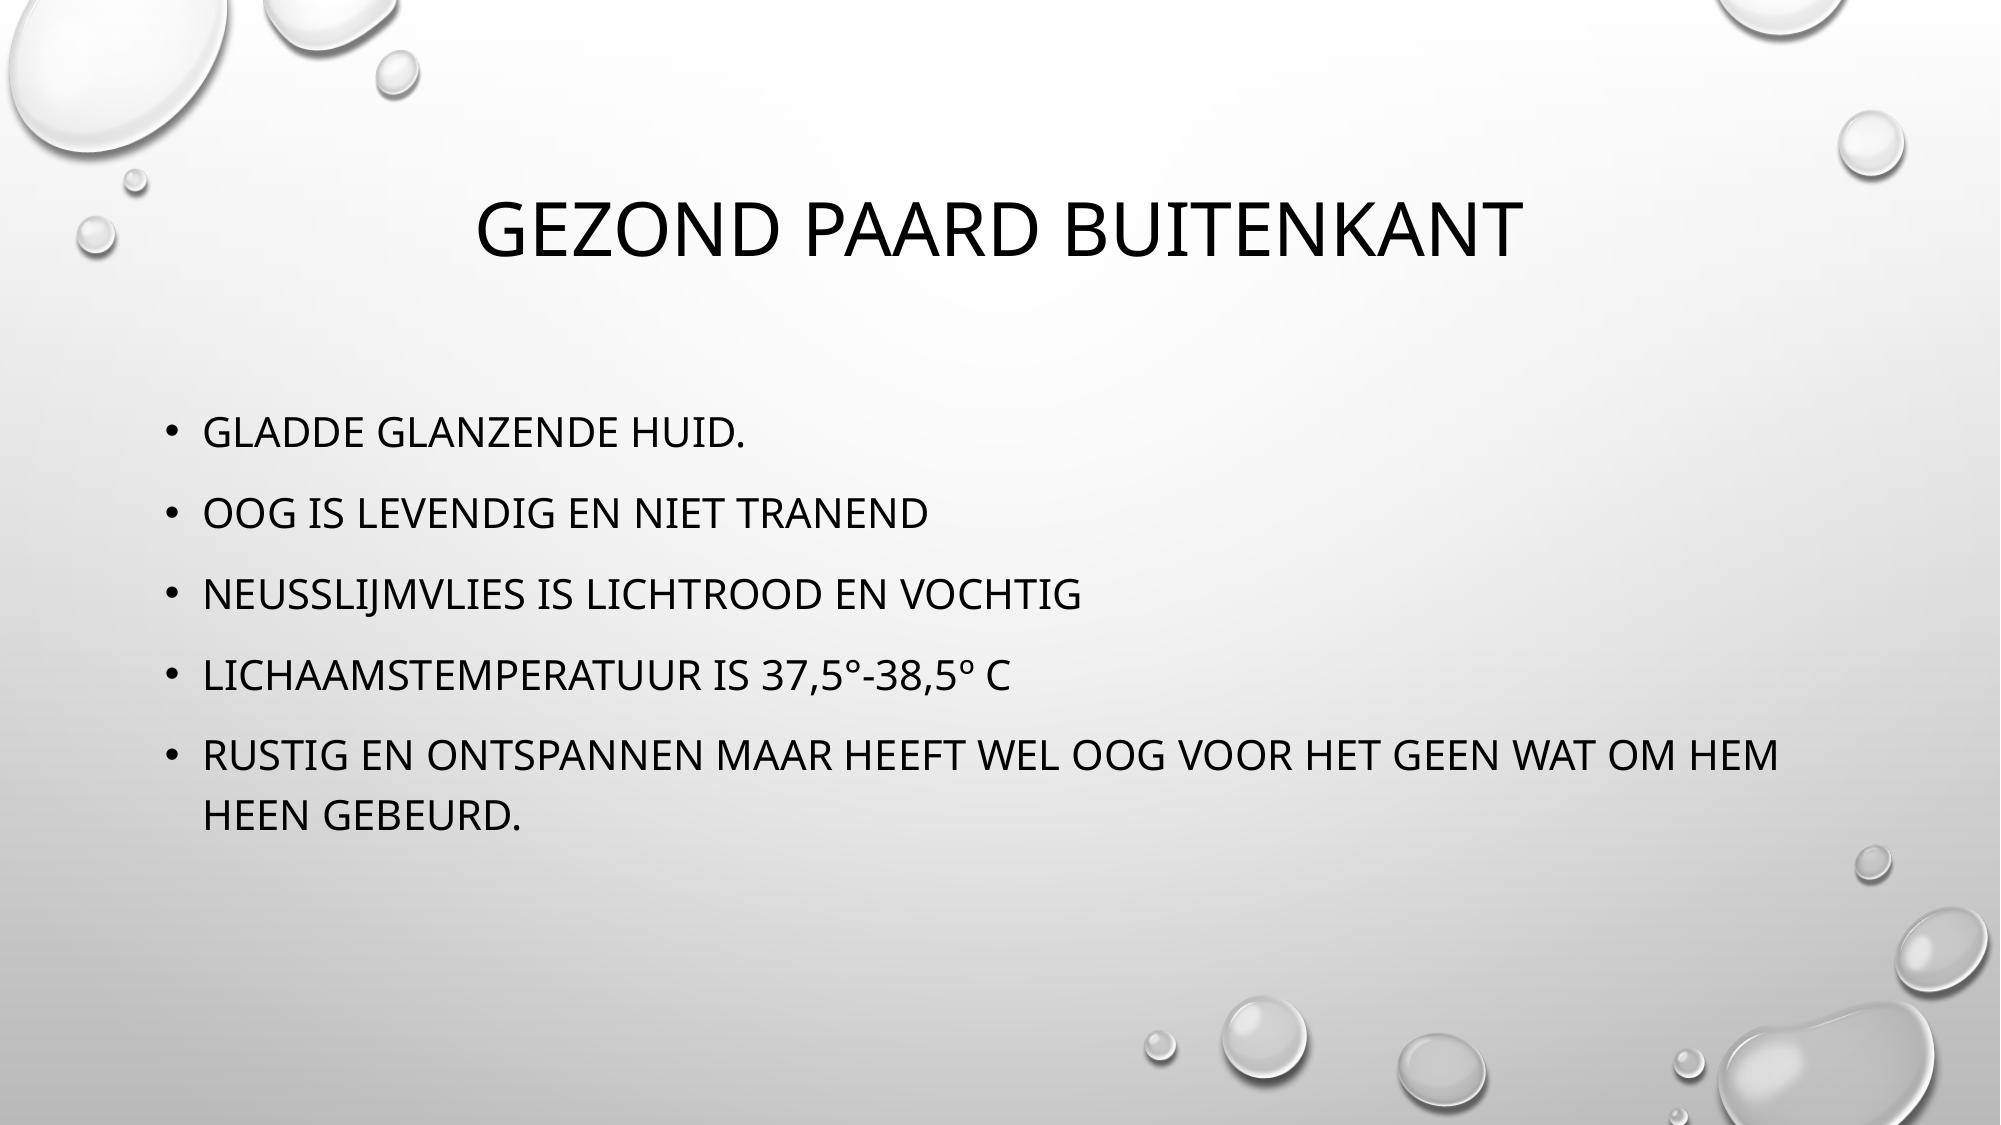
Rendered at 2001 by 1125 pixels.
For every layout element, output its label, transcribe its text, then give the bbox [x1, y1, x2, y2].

list gladde glanzende huid. oog is levendig en niet tranend neusslijmvlies is lichtrood en vochtig lichaamstemperatuur is 37,5°-38,5º C rustig en ontspannen maar heeft wel oog voor het geen wat om hem heen gebeurd. [149, 388, 1850, 950]
title Gezond paard buitenkant [149, 101, 1851, 364]
picture [0, 0, 2000, 1125]
